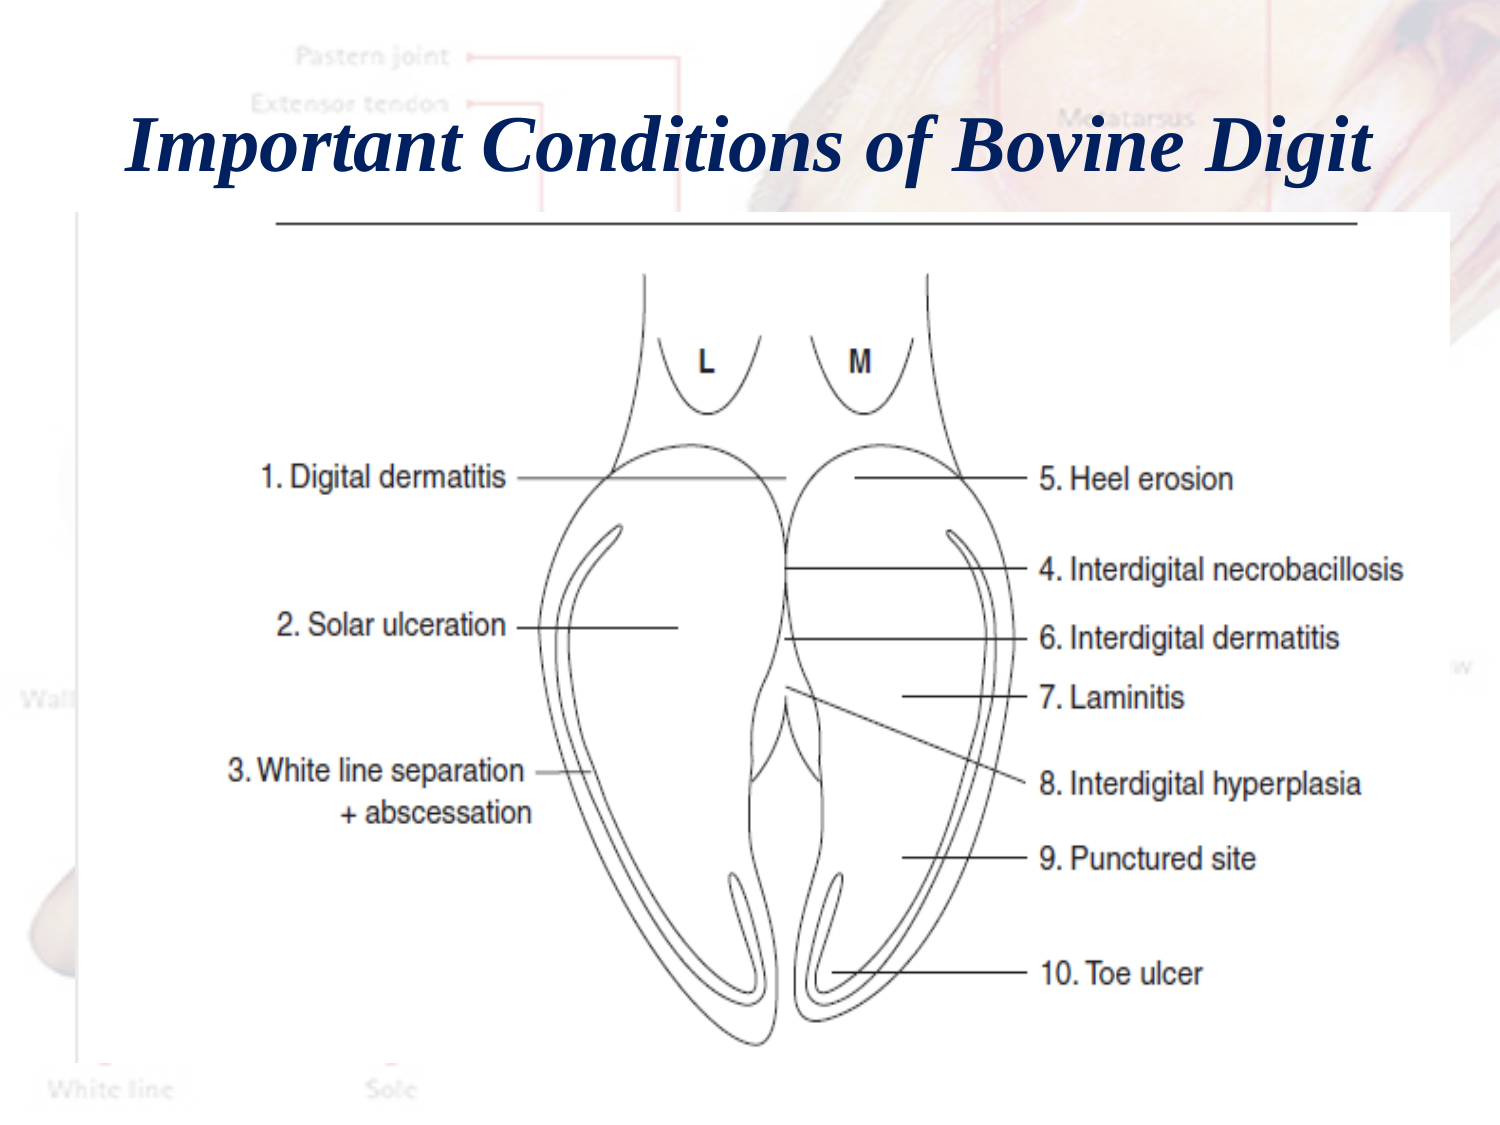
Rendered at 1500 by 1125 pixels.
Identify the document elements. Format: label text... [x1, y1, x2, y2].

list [74, 212, 1451, 1063]
title Important Conditions of Bovine Digit [75, 45, 1425, 210]
